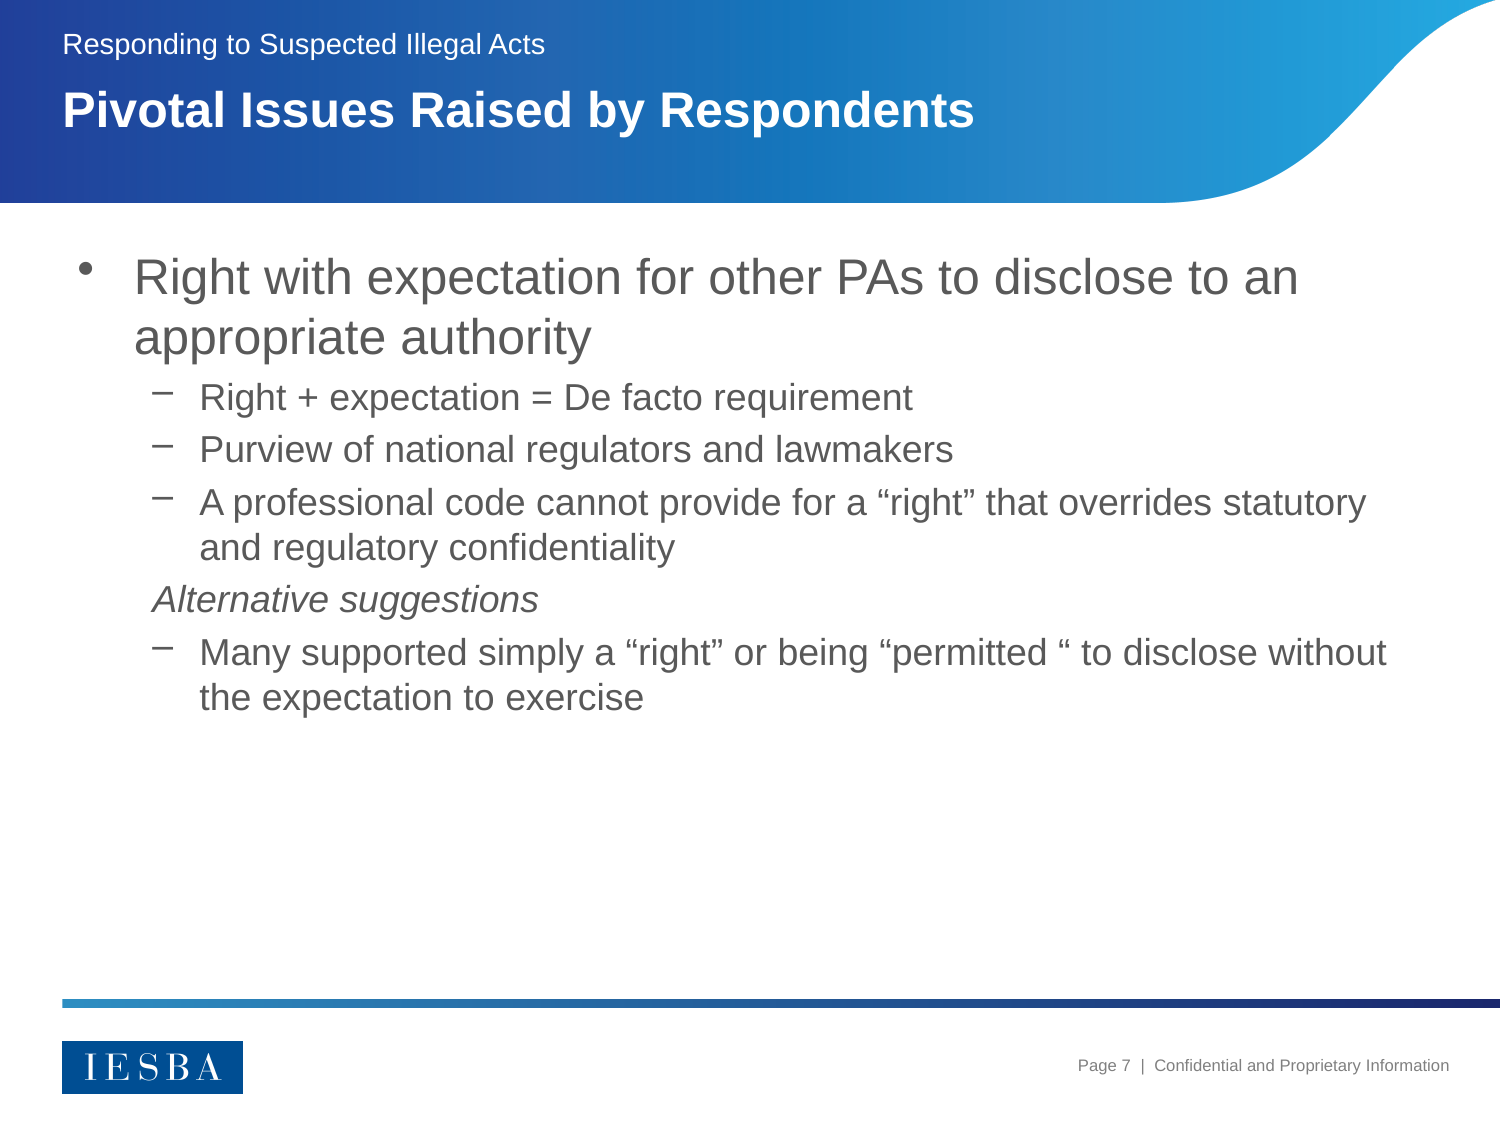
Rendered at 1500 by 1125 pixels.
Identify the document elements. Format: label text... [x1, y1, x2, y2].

list Right with expectation for other PAs to disclose to an appropriate authority Right + expectation = De facto requirement Purview of national regulators and lawmakers A professional code cannot provide for a “right” that overrides statutory and regulatory confidentiality Alternative suggestions Many supported simply a “right” or being “permitted “ to disclose without the expectation to exercise [62, 237, 1450, 988]
picture [62, 1041, 243, 1094]
title Pivotal Issues Raised by Respondents [62, 87, 1300, 188]
subtitle Responding to Suspected Illegal Acts [62, 24, 663, 63]
picture [0, 0, 1497, 203]
